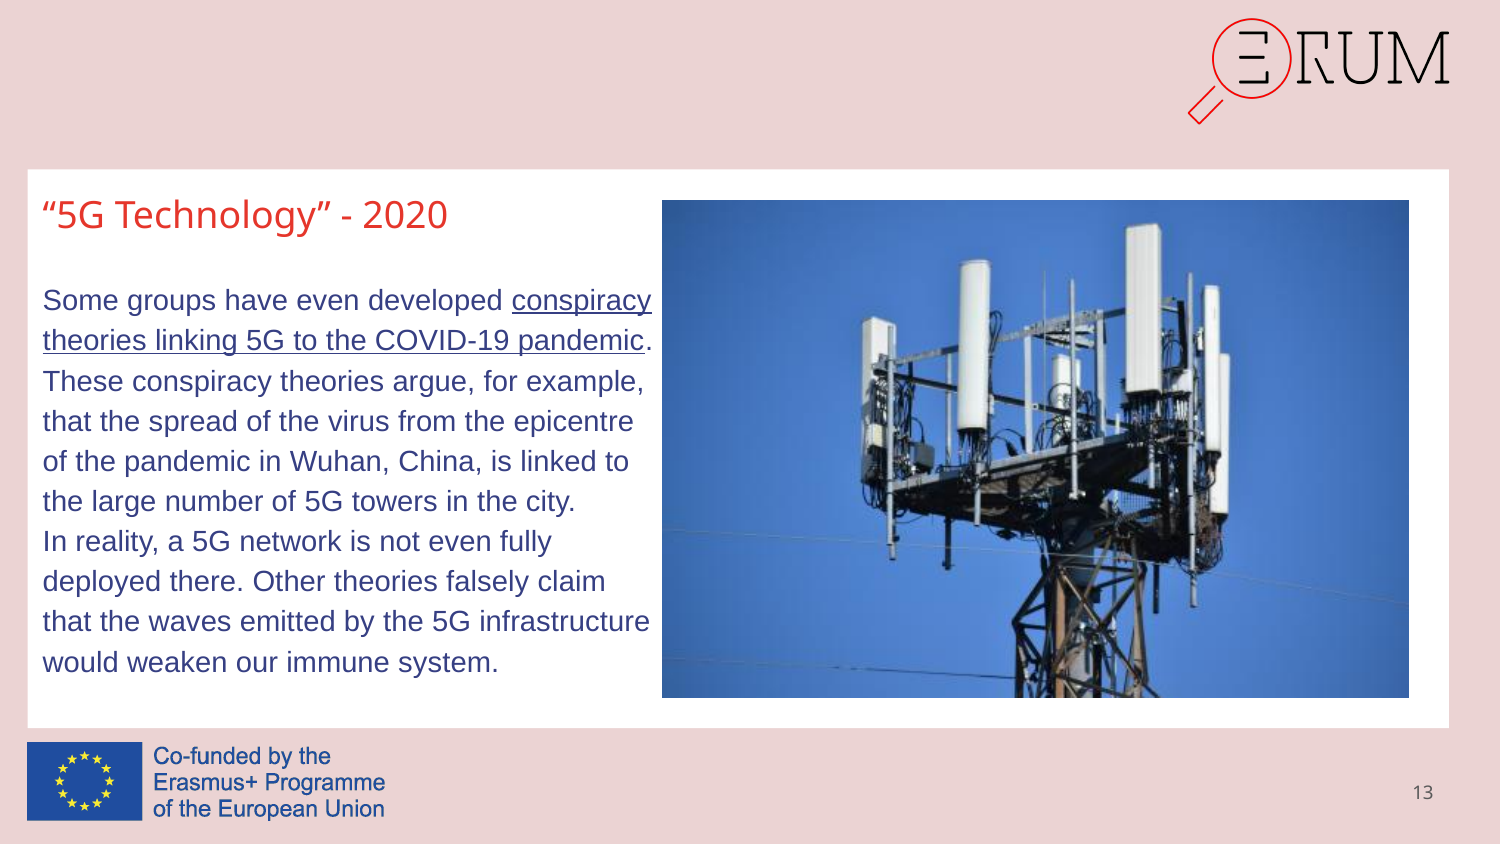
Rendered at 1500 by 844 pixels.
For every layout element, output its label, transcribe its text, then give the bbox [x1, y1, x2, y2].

picture [662, 200, 1409, 698]
list “5G Technology” - 2020 Some groups have even developed conspiracy theories linking 5G to the COVID-19 pandemic. These conspiracy theories argue, for example, that the spread of the virus from the epicentre of the pandemic in Wuhan, China, is linked to the large number of 5G towers in the city. In reality, a 5G network is not even fully deployed there. Other theories falsely claim that the waves emitted by the 5G infrastructure would weaken our immune system. [27, 169, 1449, 729]
slide_number 13 [1358, 761, 1449, 826]
picture [1136, 0, 1500, 137]
picture [27, 742, 385, 821]
